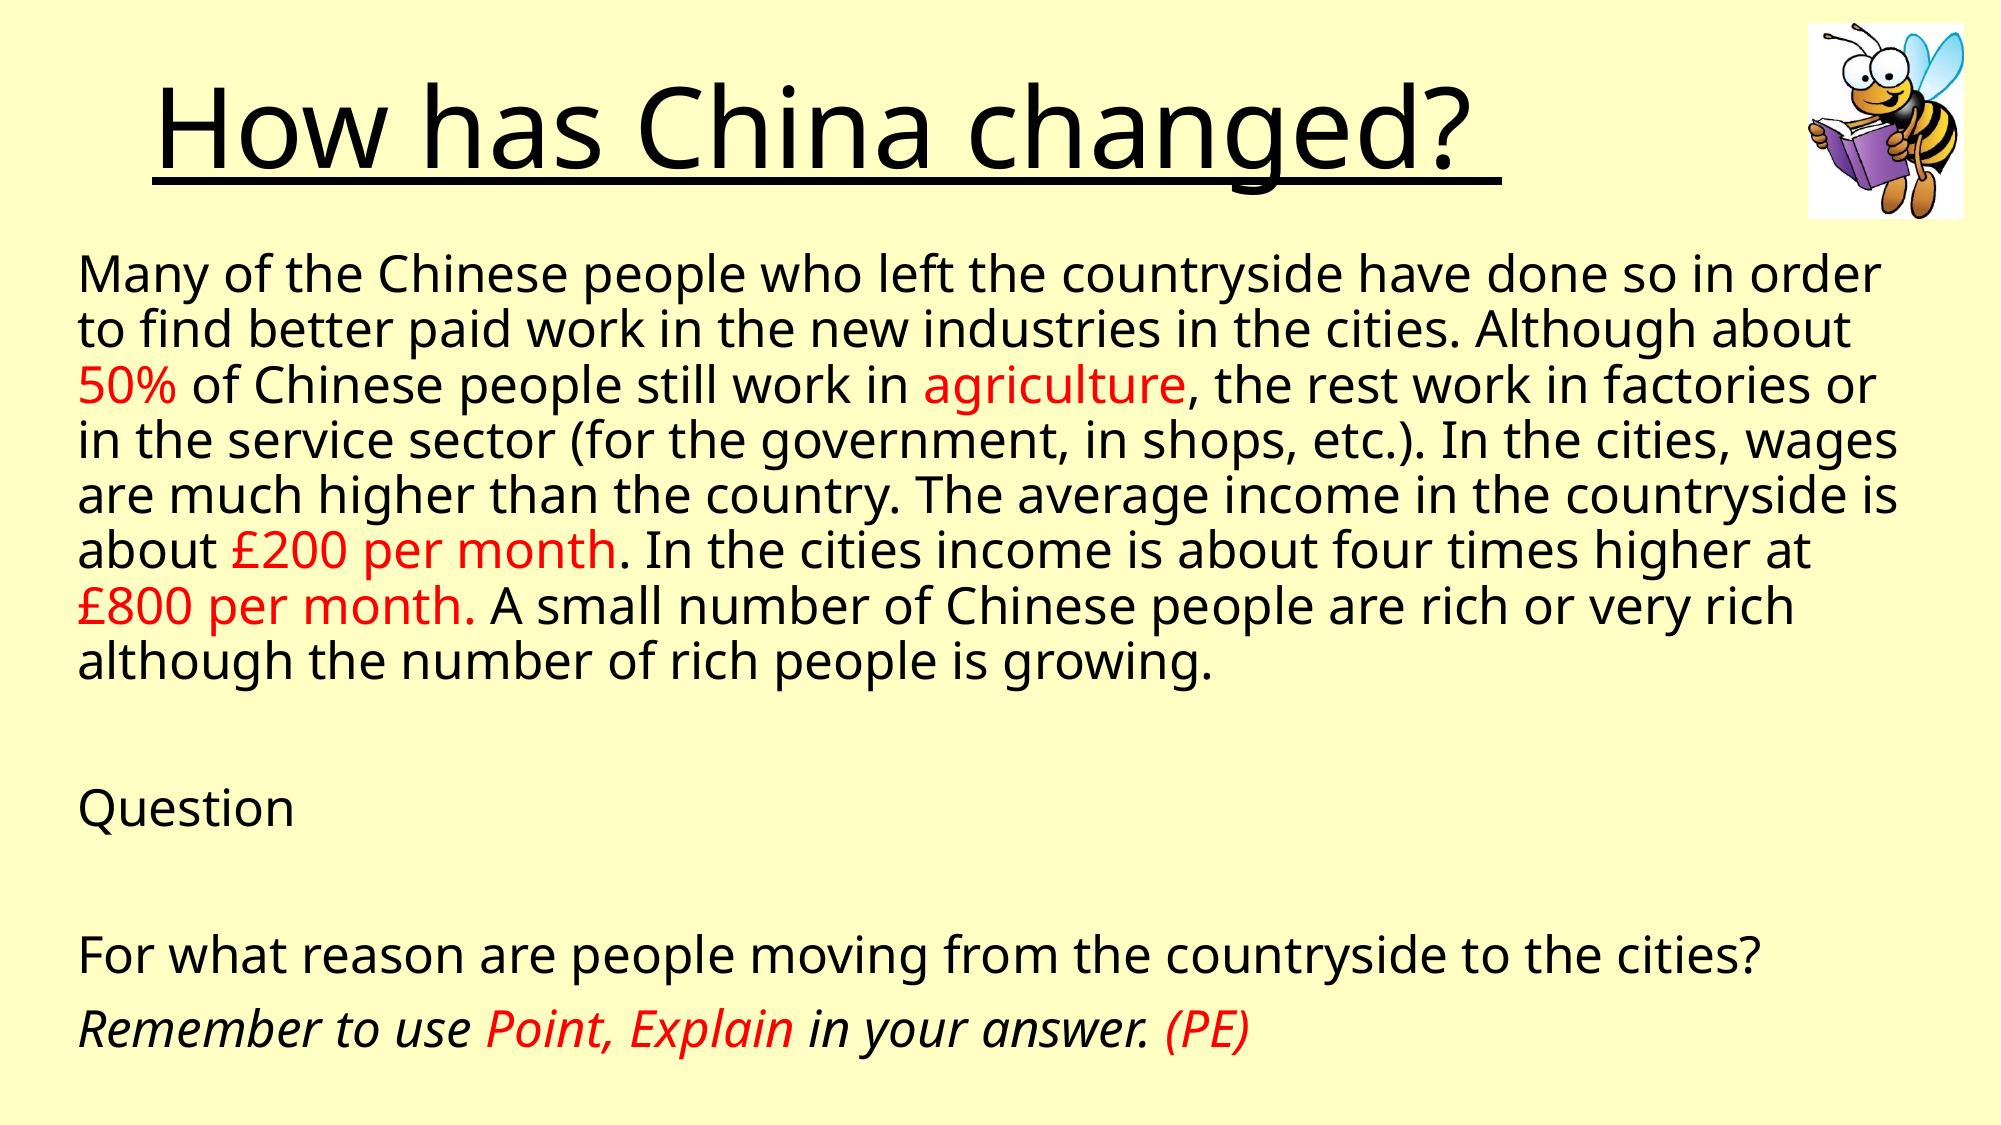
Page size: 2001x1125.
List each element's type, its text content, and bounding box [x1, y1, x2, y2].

list Many of the Chinese people who left the countryside have done so in order to find better paid work in the new industries in the cities. Although about 50% of Chinese people still work in agriculture, the rest work in factories or in the service sector (for the government, in shops, etc.). In the cities, wages are much higher than the country. The average income in the countryside is about £200 per month. In the cities income is about four times higher at £800 per month. A small number of Chinese people are rich or very rich although the number of rich people is growing. Question For what reason are people moving from the countryside to the cities? Remember to use Point, Explain in your answer. (PE) [62, 240, 1943, 1076]
picture [1808, 23, 1964, 219]
title How has China changed? [137, 23, 1863, 240]
